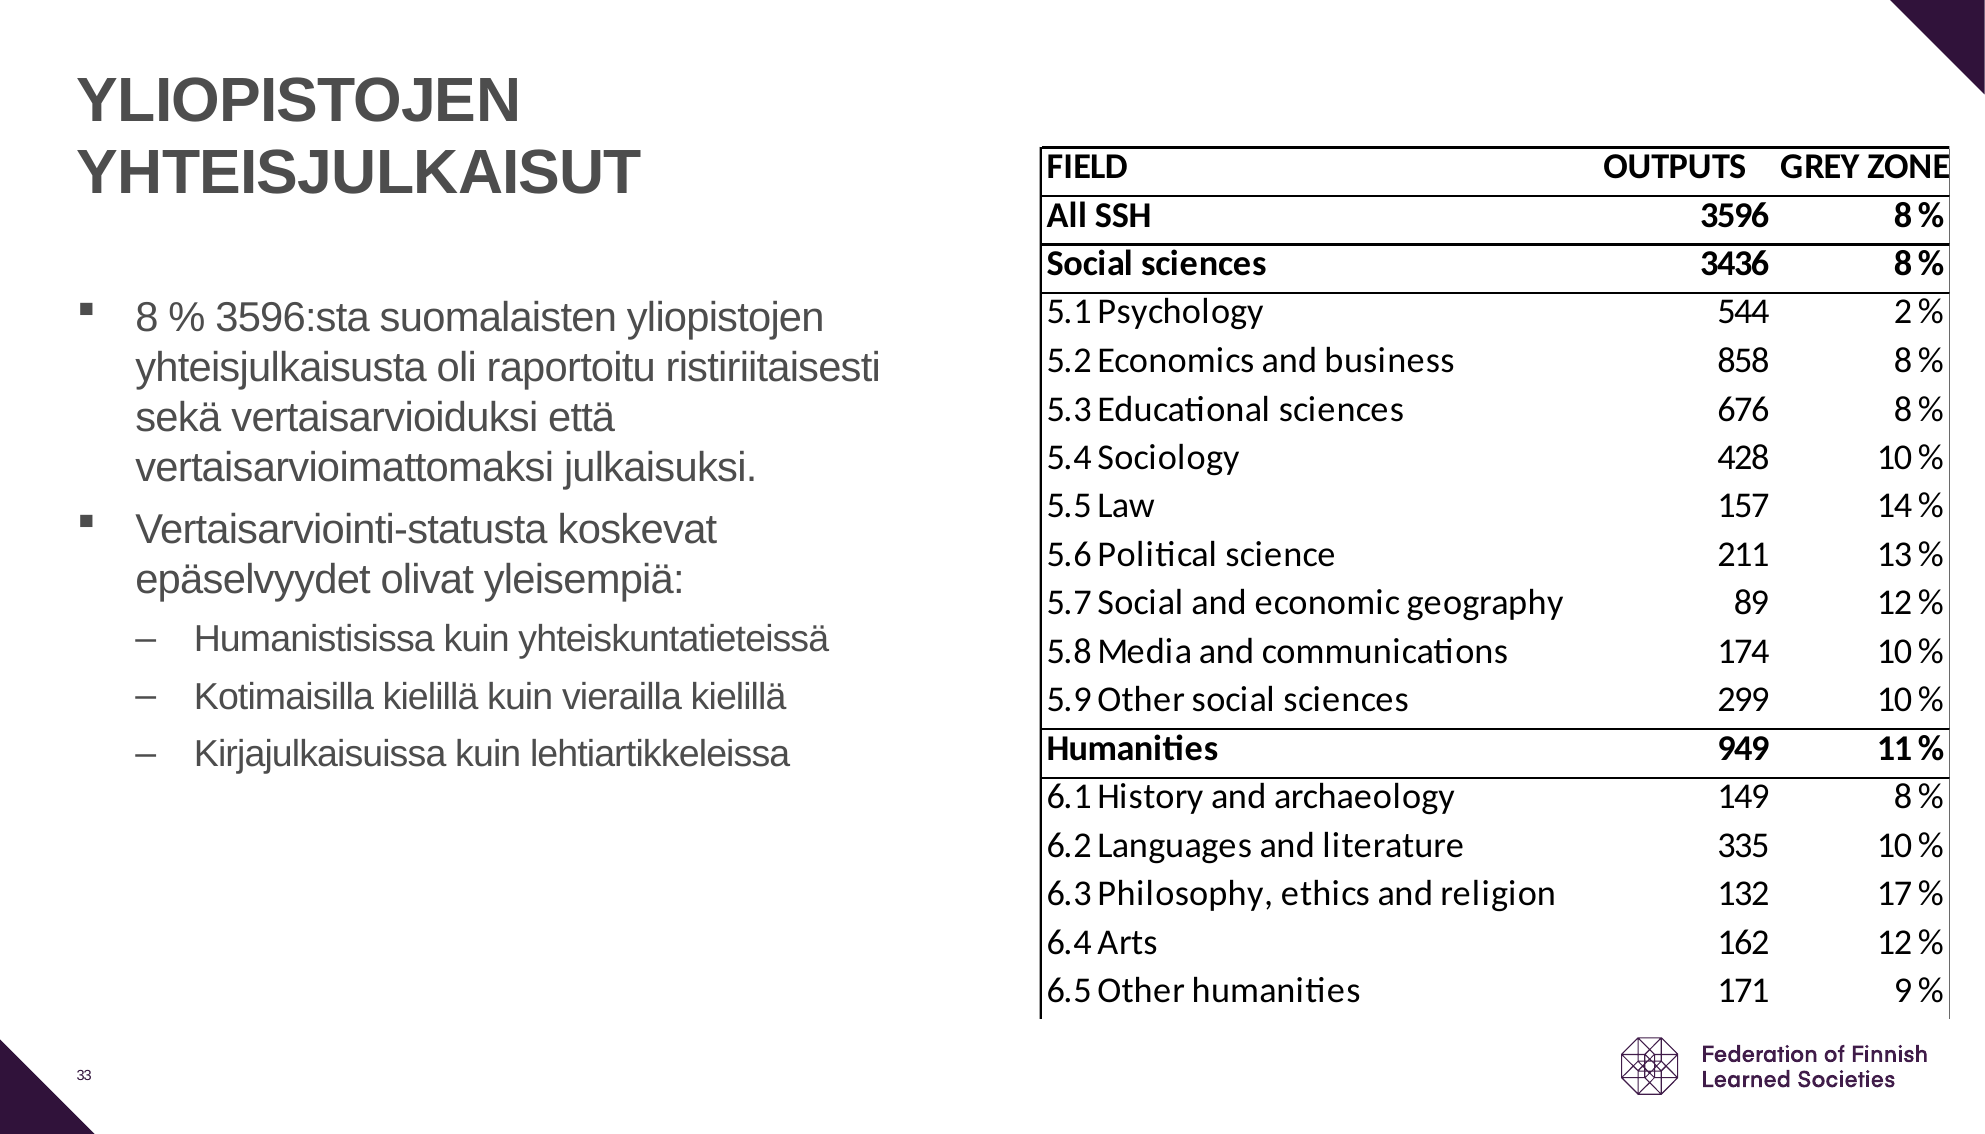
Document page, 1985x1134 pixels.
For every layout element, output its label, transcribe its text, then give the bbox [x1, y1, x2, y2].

list 8 % 3596:sta suomalaisten yliopistojen yhteisjulkaisusta oli raportoitu ristiriitaisesti sekä vertaisarvioiduksi että vertaisarvioimattomaksi julkaisuksi. Vertaisarviointi-statusta koskevat epäselvyydet olivat yleisempiä: Humanistisissa kuin yhteiskuntatieteissä Kotimaisilla kielillä kuin vierailla kielillä Kirjajulkaisuissa kuin lehtiartikkeleissa [70, 283, 934, 1087]
title YLIOPISTOJEN YHTEISJULKAISUT [70, 59, 1016, 235]
slide_number 33 [70, 1063, 141, 1087]
picture [1039, 146, 1953, 1022]
